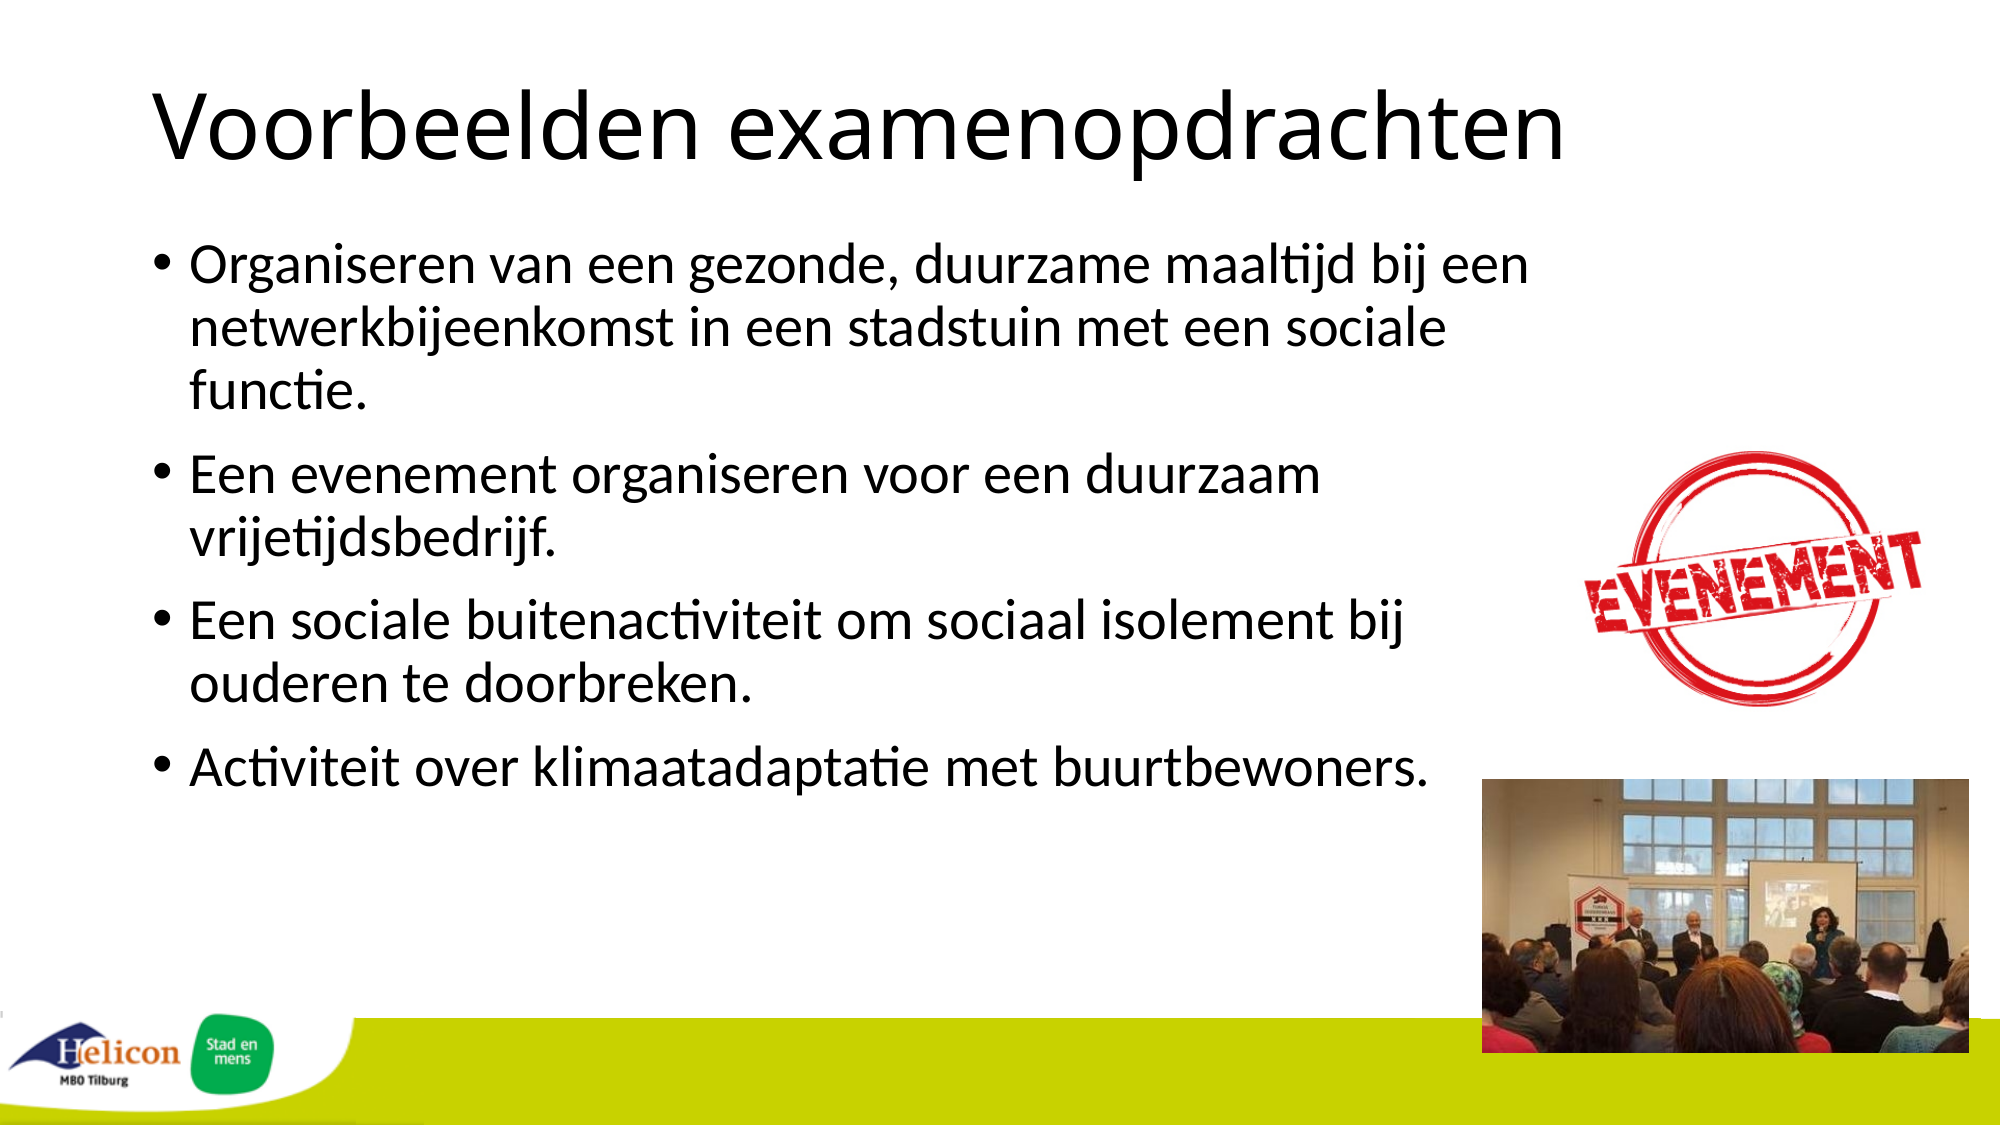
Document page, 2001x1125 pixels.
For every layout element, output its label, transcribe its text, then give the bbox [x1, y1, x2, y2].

picture [0, 1011, 424, 1125]
picture [1577, 445, 1930, 716]
list Organiseren van een gezonde, duurzame maaltijd bij een netwerkbijeenkomst in een stadstuin met een sociale functie. Een evenement organiseren voor een duurzaam vrijetijdsbedrijf. Een sociale buitenactiviteit om sociaal isolement bij ouderen te doorbreken. Activiteit over klimaatadaptatie met buurtbewoners. [137, 226, 1589, 849]
picture [1482, 779, 1969, 1053]
title Voorbeelden examenopdrachten [137, 20, 1863, 239]
